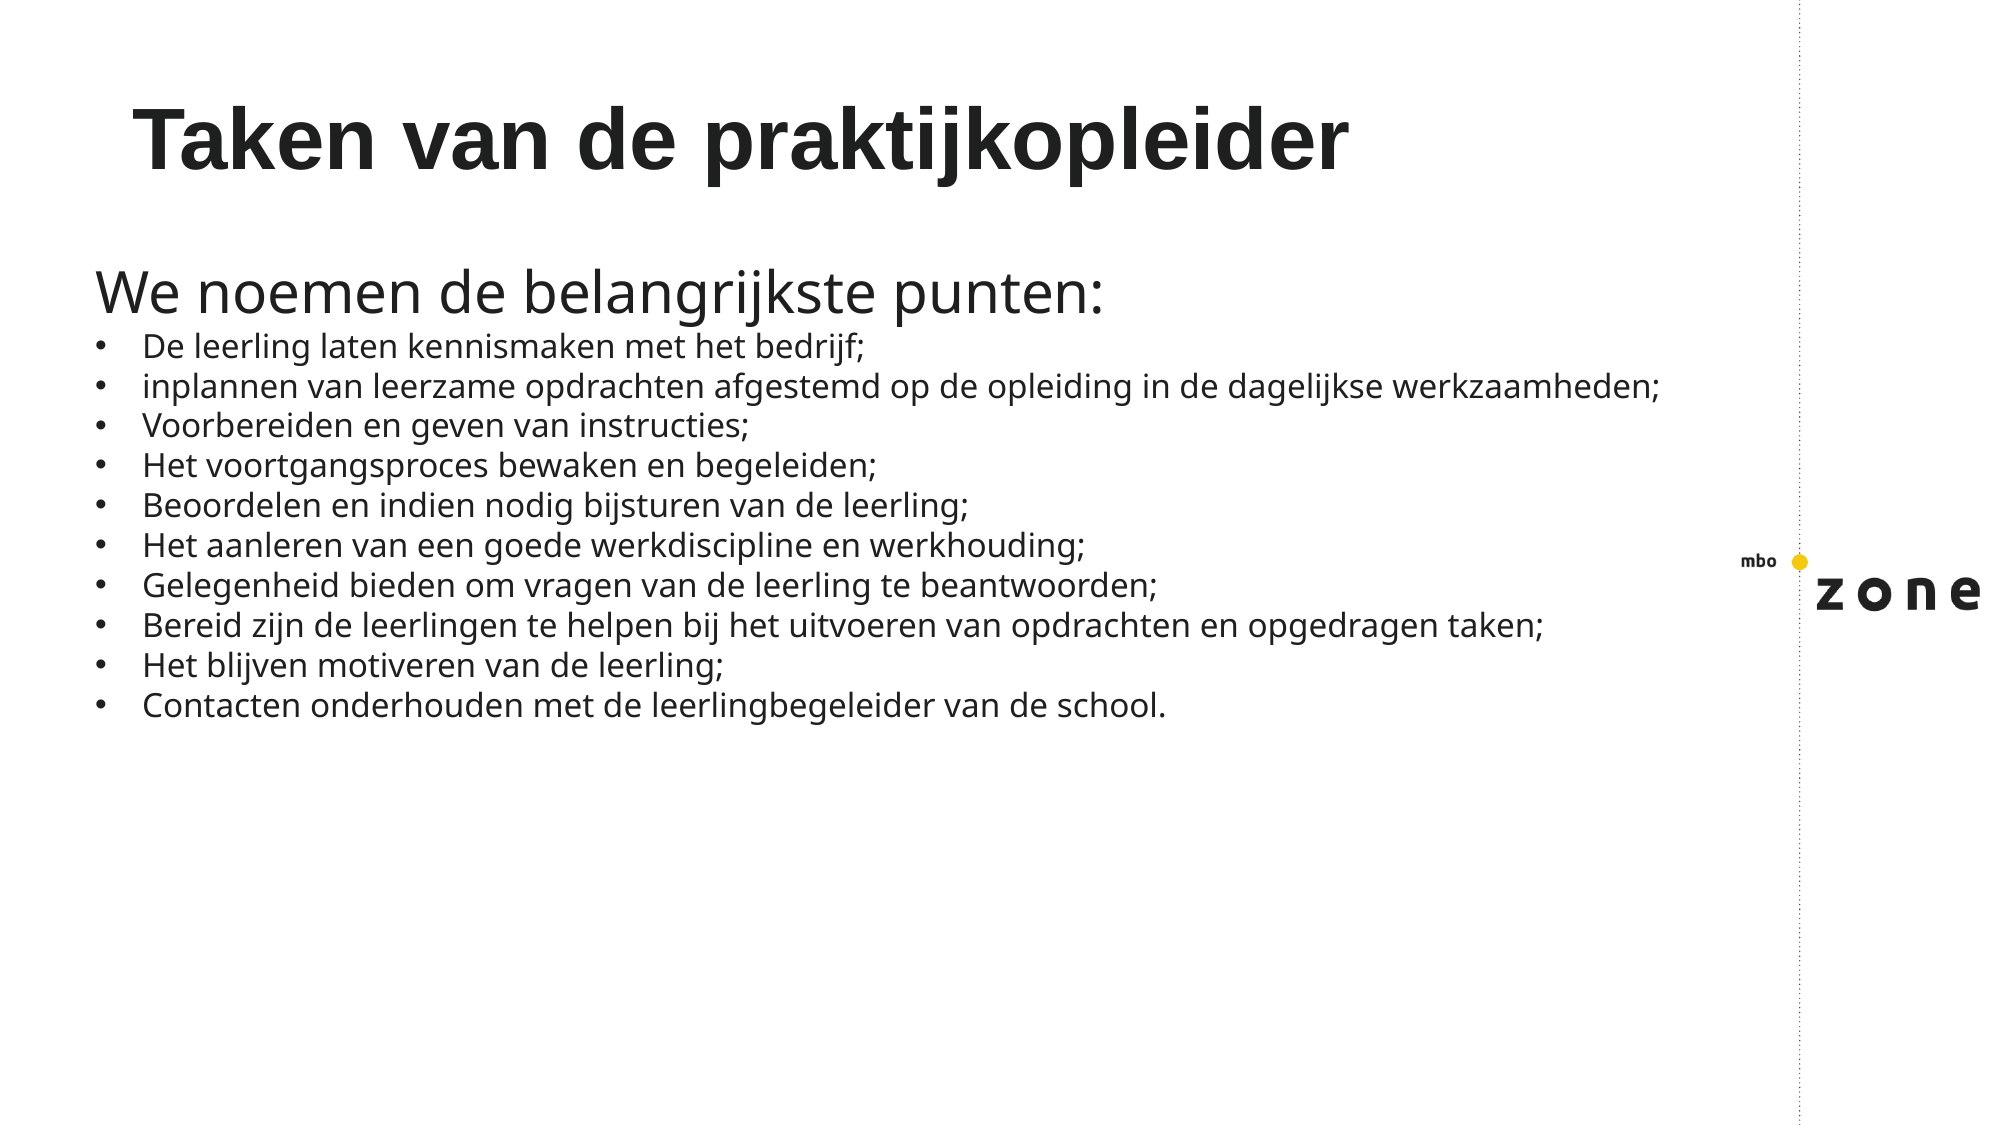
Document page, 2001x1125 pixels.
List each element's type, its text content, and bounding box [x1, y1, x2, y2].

list We noemen de belangrijkste punten: De leerling laten kennismaken met het bedrijf; inplannen van leerzame opdrachten afgestemd op de opleiding in de dagelijkse werkzaamheden; Voorbereiden en geven van instructies; Het voortgangsproces bewaken en begeleiden; Beoordelen en indien nodig bijsturen van de leerling; Het aanleren van een goede werkdiscipline en werkhouding; Gelegenheid bieden om vragen van de leerling te beantwoorden; Bereid zijn de leerlingen te helpen bij het uitvoeren van opdrachten en opgedragen taken; Het blijven motiveren van de leerling; Contacten onderhouden met de leerlingbegeleider van de school. [95, 254, 1700, 625]
picture [1596, 0, 2001, 1125]
title Taken van de praktijkopleider [124, 94, 1362, 213]
